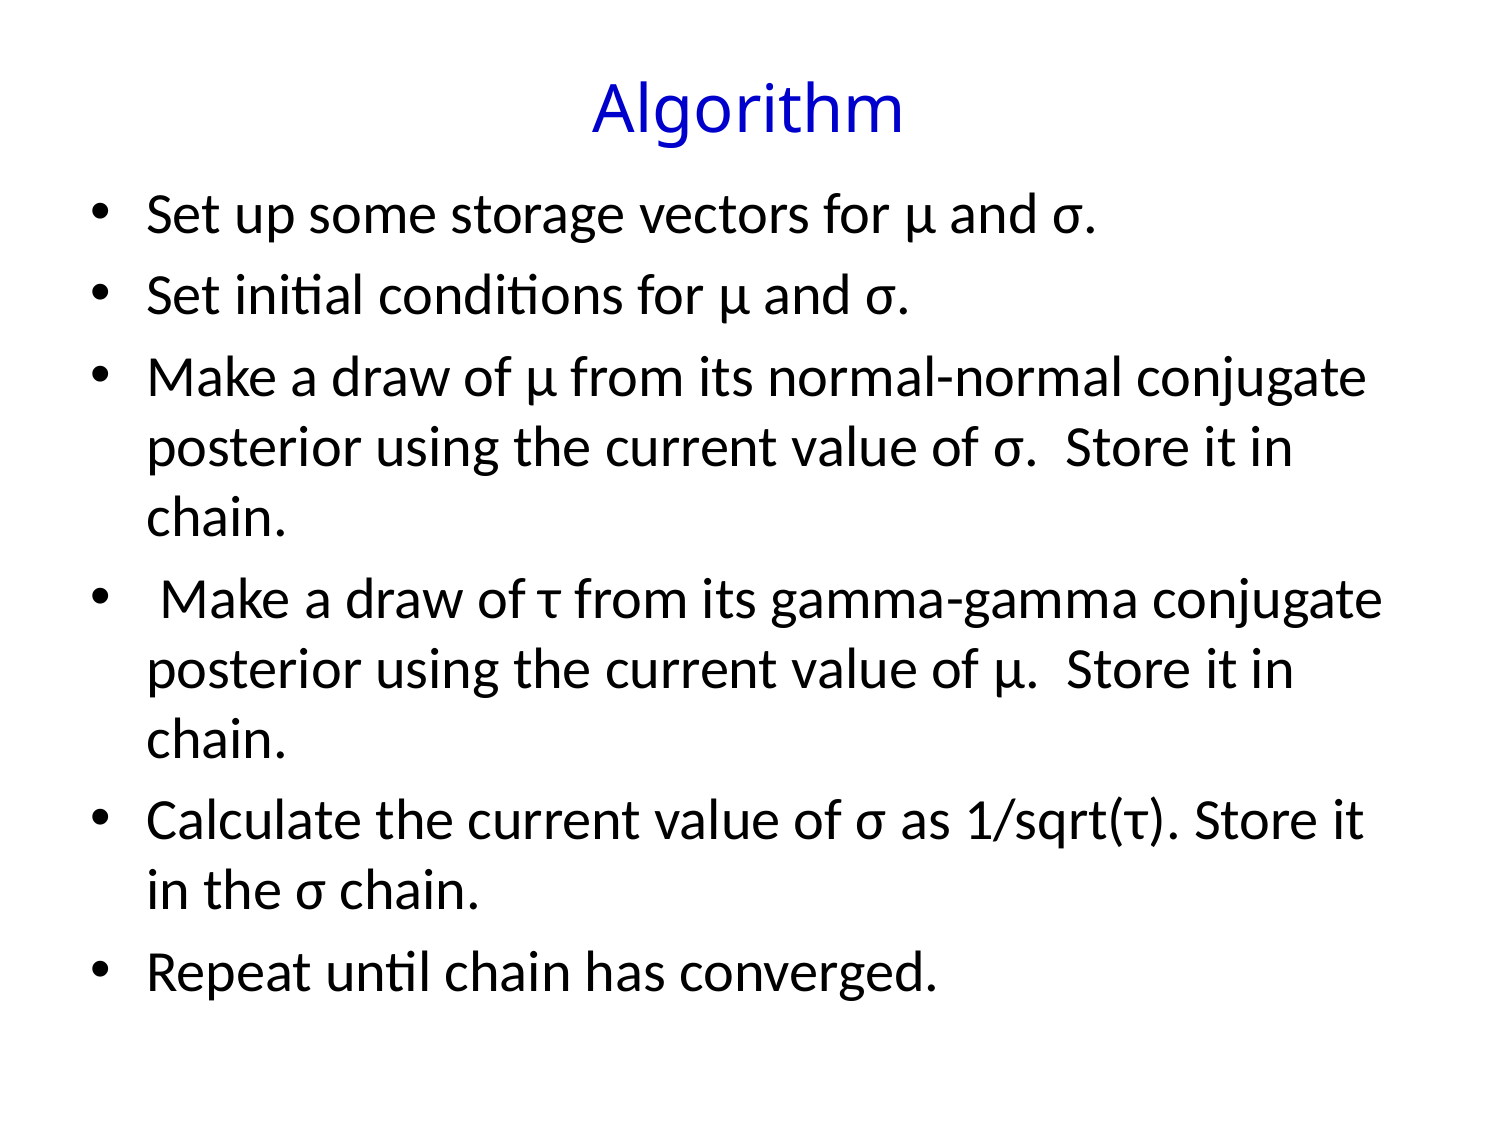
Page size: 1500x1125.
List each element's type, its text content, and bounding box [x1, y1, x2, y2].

title Algorithm [75, 12, 1425, 167]
list Set up some storage vectors for μ and σ. Set initial conditions for μ and σ. Make a draw of μ from its normal-normal conjugate posterior using the current value of σ. Store it in chain. Make a draw of τ from its gamma-gamma conjugate posterior using the current value of μ. Store it in chain. Calculate the current value of σ as 1/sqrt(τ). Store it in the σ chain. Repeat until chain has converged. [75, 167, 1425, 910]
